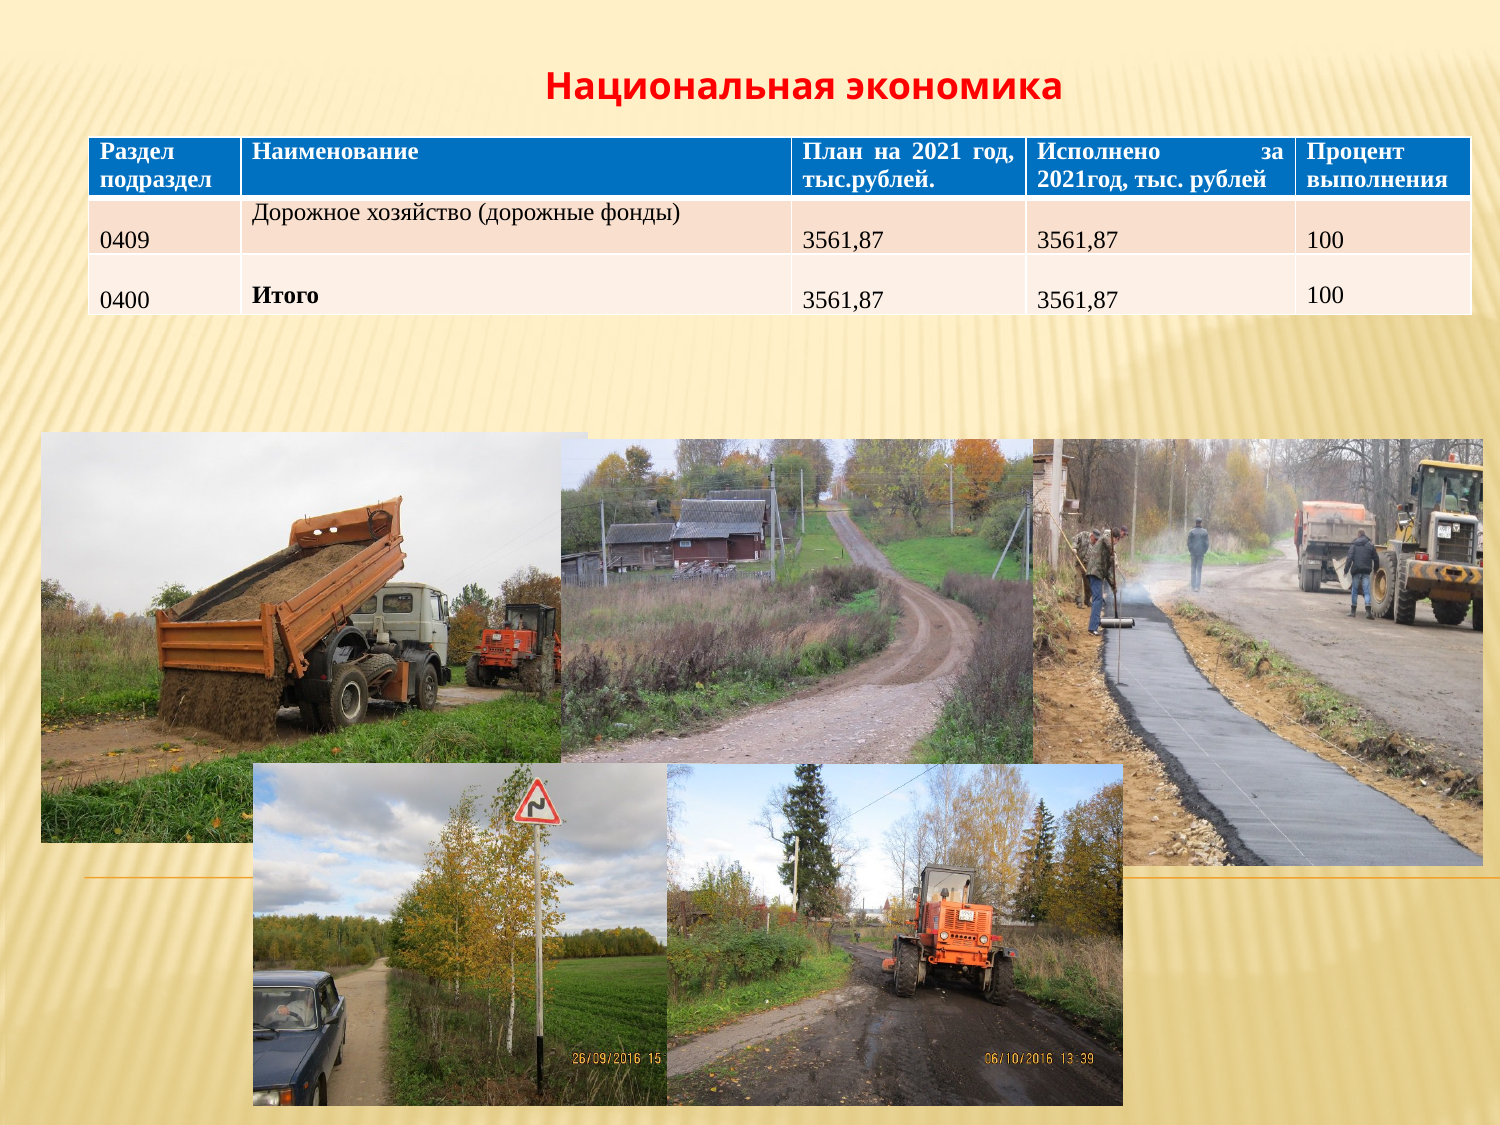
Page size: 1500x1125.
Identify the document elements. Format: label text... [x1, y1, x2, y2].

table_cell 100 [1296, 255, 1470, 314]
table_cell 0409 [89, 201, 240, 253]
table_header Исполнено за 2021год, тыс. рублей [1027, 138, 1295, 195]
table_header Процент выполнения [1296, 138, 1470, 195]
table_header Наименование [242, 138, 791, 195]
table_cell 100 [1296, 201, 1470, 253]
table_cell 3561,87 [1027, 255, 1295, 314]
table_header План на 2021 год, тыс.рублей. [792, 138, 1025, 195]
table_cell 3561,87 [1027, 201, 1295, 253]
table_cell 3561,87 [792, 201, 1025, 253]
table_cell Итого [242, 255, 791, 314]
table_cell Дорожное хозяйство (дорожные фонды) [242, 201, 791, 253]
table_cell 0400 [89, 255, 240, 314]
table_header Раздел подраздел [89, 138, 240, 195]
text_box Национальная экономика [529, 54, 1079, 115]
table_cell 3561,87 [792, 255, 1025, 314]
picture [40, 432, 1483, 1107]
